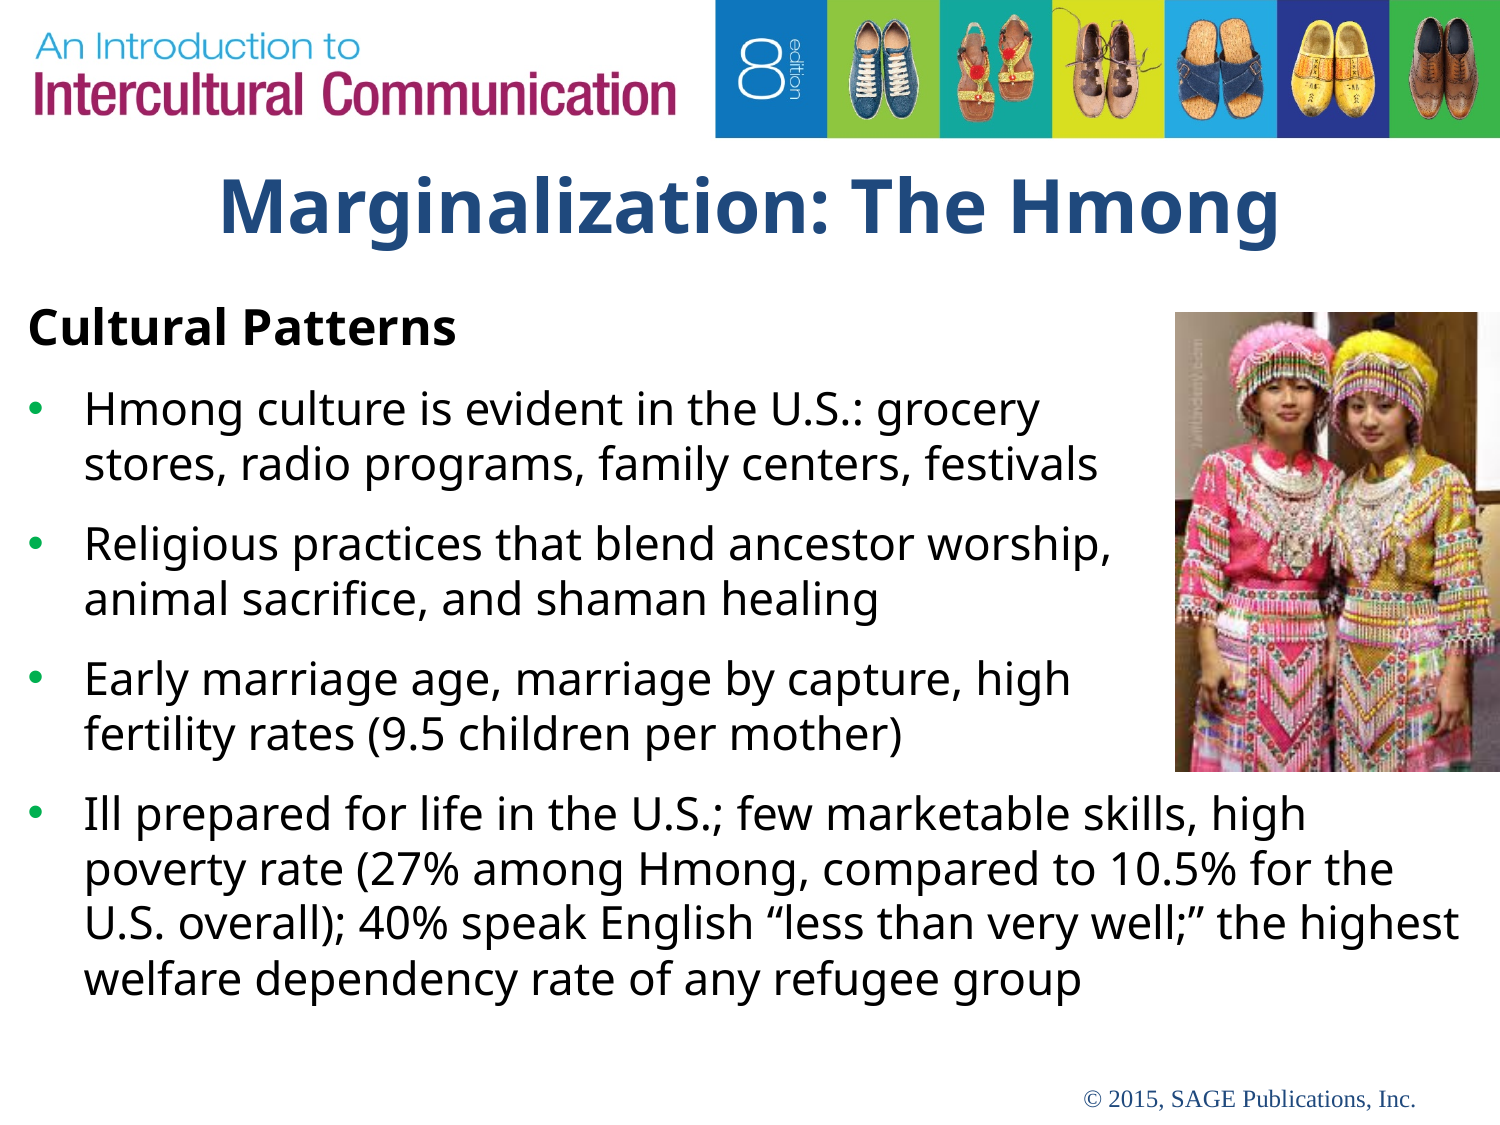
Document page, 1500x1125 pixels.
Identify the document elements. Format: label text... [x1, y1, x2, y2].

picture [0, 0, 1500, 137]
picture [0, 271, 1500, 1125]
text_box © 2015, SAGE Publications, Inc. [1012, 1067, 1488, 1125]
title Marginalization: The Hmong [0, 137, 1500, 271]
list Cultural Patterns Hmong culture is evident in the U.S.: grocery stores, radio programs, family centers, festivals Religious practices that blend ancestor worship, animal sacrifice, and shaman healing Early marriage age, marriage by capture, high fertility rates (9.5 children per mother) Ill prepared for life in the U.S.; few marketable skills, high poverty rate (27% among Hmong, compared to 10.5% for the U.S. overall); 40% speak English “less than very well;” the highest welfare dependency rate of any refugee group [12, 287, 1488, 1113]
